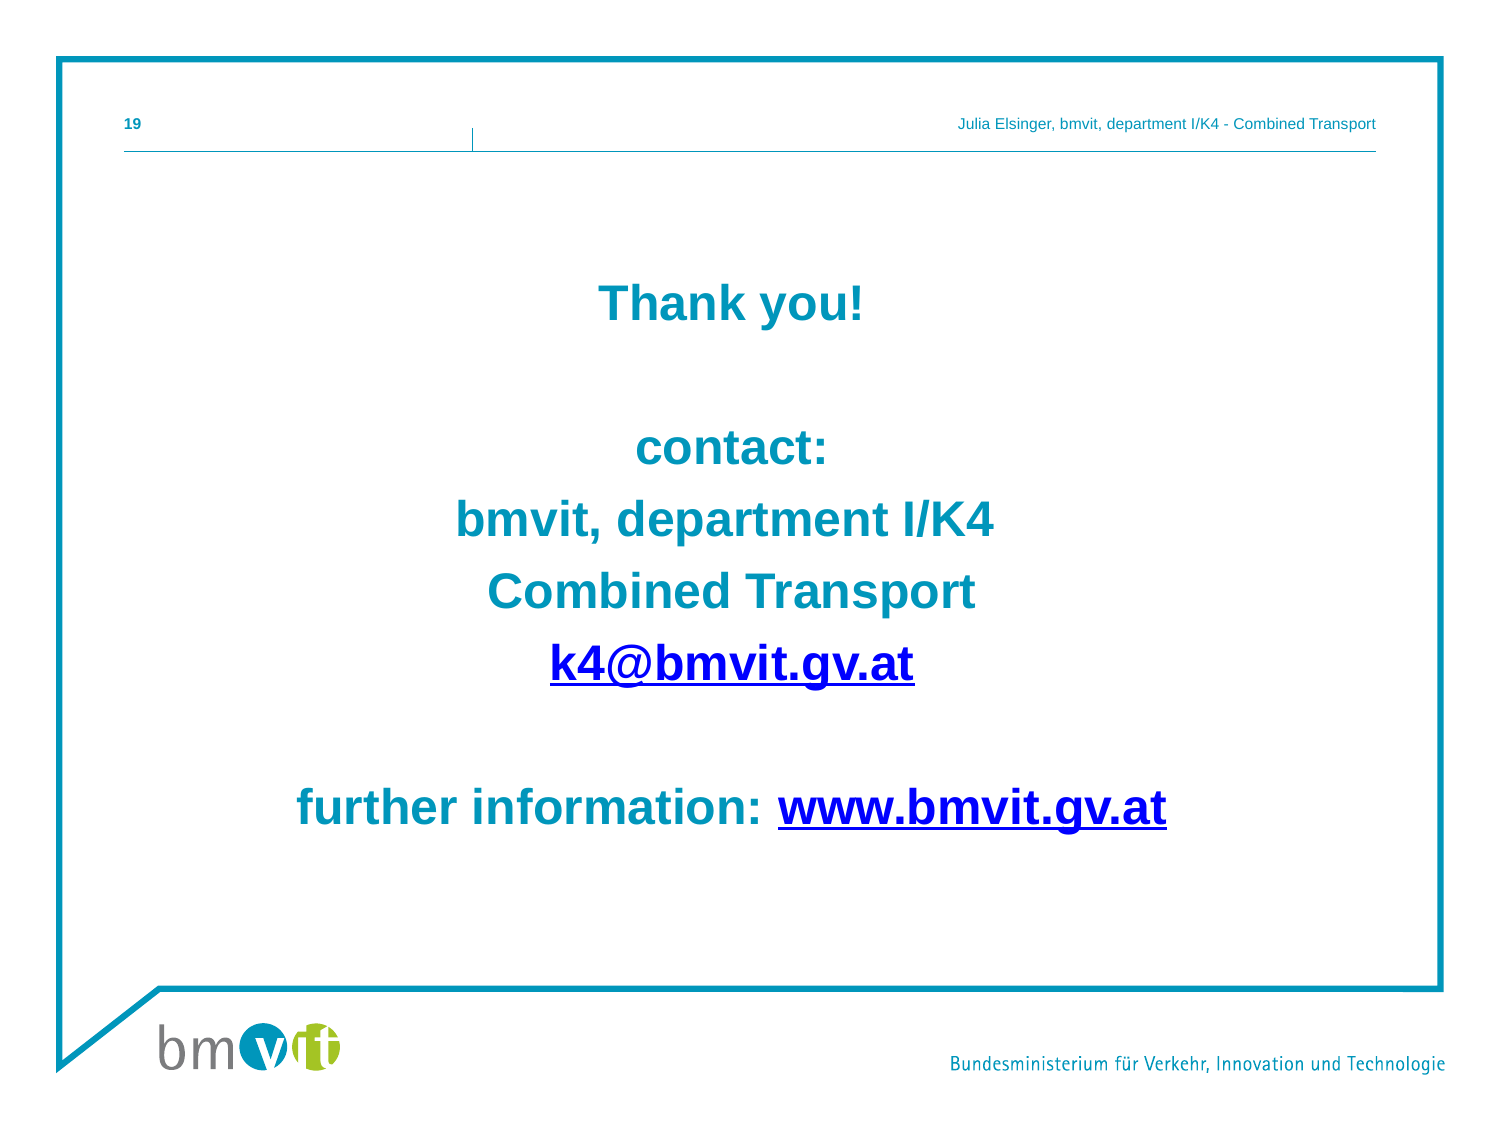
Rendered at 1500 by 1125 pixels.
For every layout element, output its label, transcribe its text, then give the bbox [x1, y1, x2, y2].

slide_number 19 [123, 113, 160, 138]
picture [790, 673, 797, 680]
footer Julia Elsinger, bmvit, department I/K4 - Combined Transport [901, 113, 1376, 138]
picture [859, 673, 866, 680]
picture [657, 644, 682, 680]
picture [759, 654, 766, 680]
picture [772, 647, 787, 680]
picture [578, 646, 605, 680]
picture [552, 644, 577, 680]
picture [898, 647, 913, 680]
picture [687, 653, 725, 680]
title Thank you! contact: bmvit, department I/K4 Combined Transport k4@bmvit.gv.at further information: www.bmvit.gv.at [147, 255, 1317, 882]
picture [871, 653, 898, 680]
picture [730, 654, 756, 680]
picture [833, 654, 859, 680]
picture [549, 644, 915, 691]
